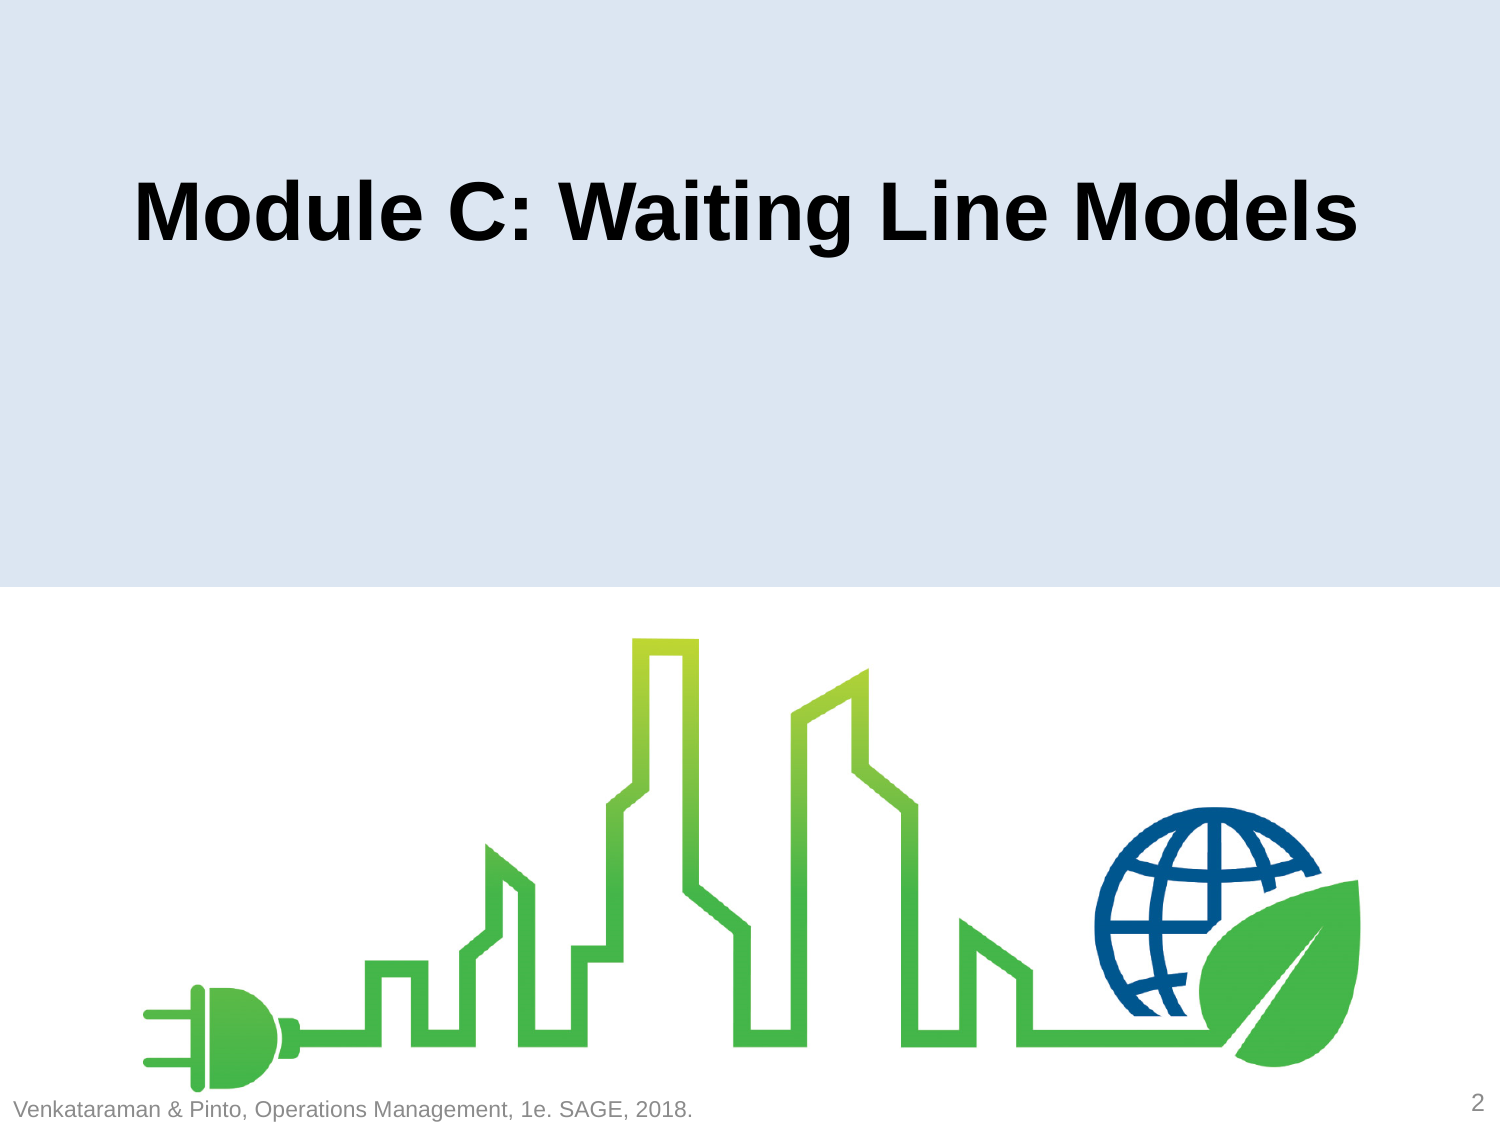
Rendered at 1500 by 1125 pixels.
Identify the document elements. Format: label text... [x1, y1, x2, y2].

footer Venkataraman & Pinto, Operations Management, 1e. SAGE, 2018. [0, 1087, 1193, 1125]
title Module C: Waiting Line Models [118, 149, 1394, 374]
picture [0, 587, 1500, 1125]
slide_number 2 [1449, 1077, 1500, 1125]
